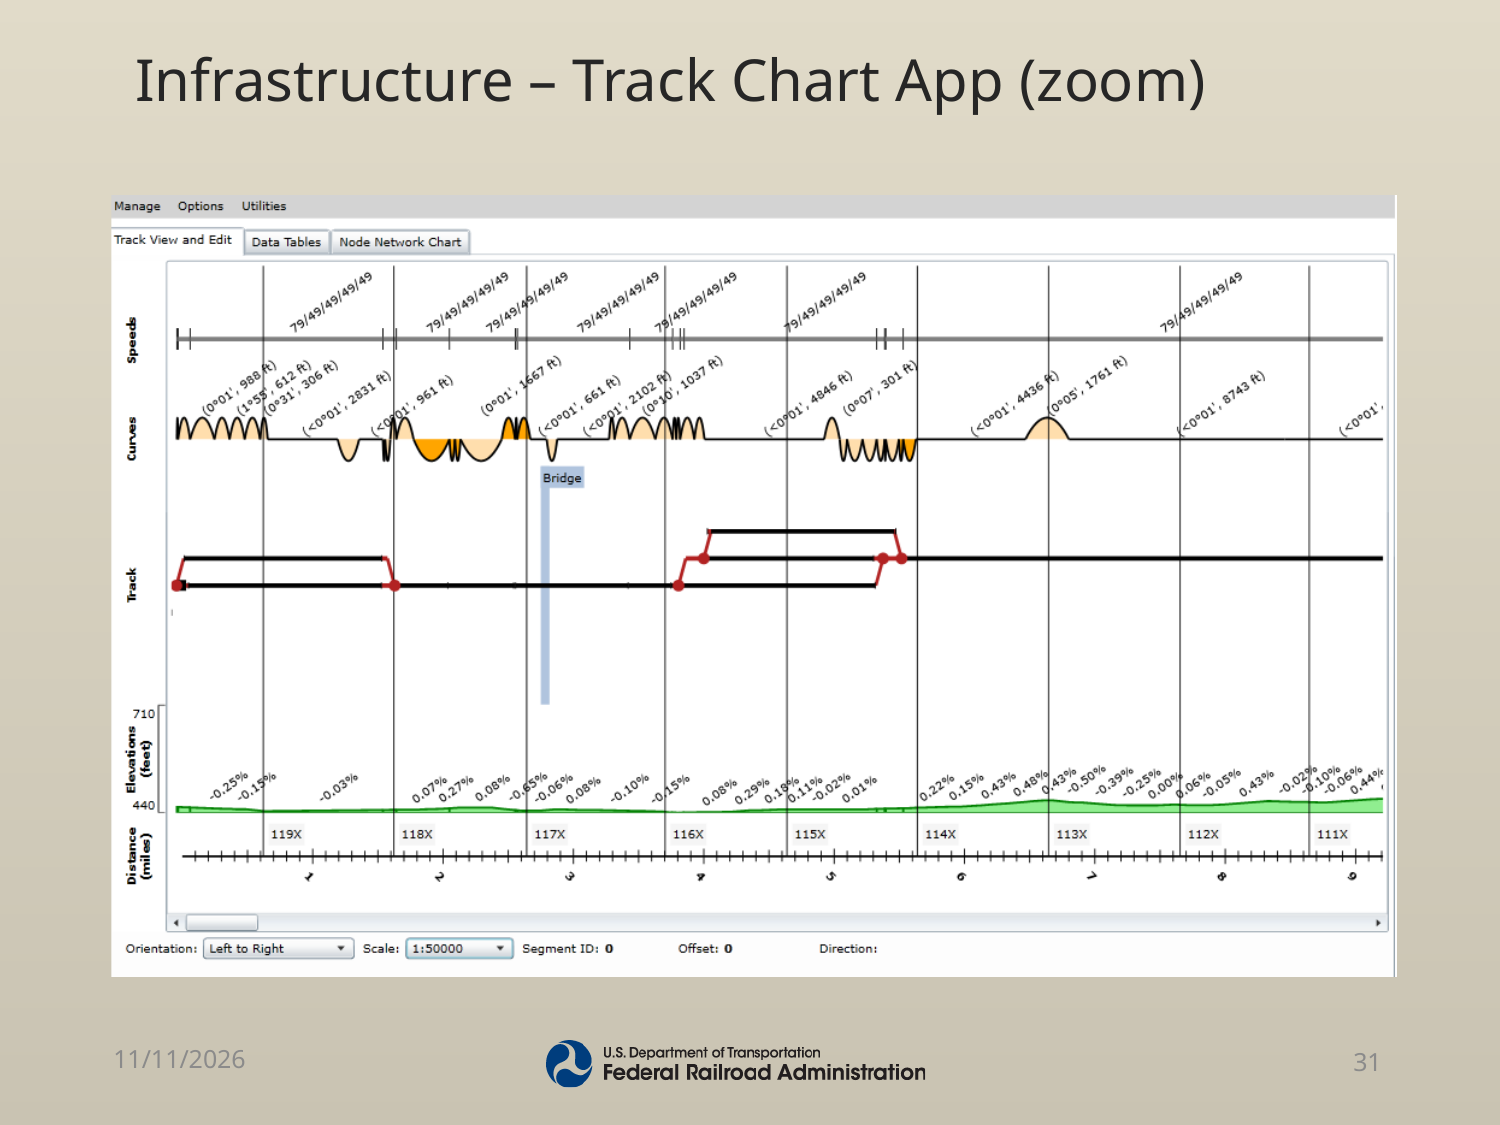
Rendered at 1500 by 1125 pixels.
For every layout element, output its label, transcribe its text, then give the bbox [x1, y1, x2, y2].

picture [526, 1035, 926, 1088]
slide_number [98, 1030, 436, 1091]
picture [110, 195, 1398, 977]
slide_number 31 [1059, 1033, 1397, 1094]
title Infrastructure – Track Chart App (zoom) [120, 20, 1380, 145]
